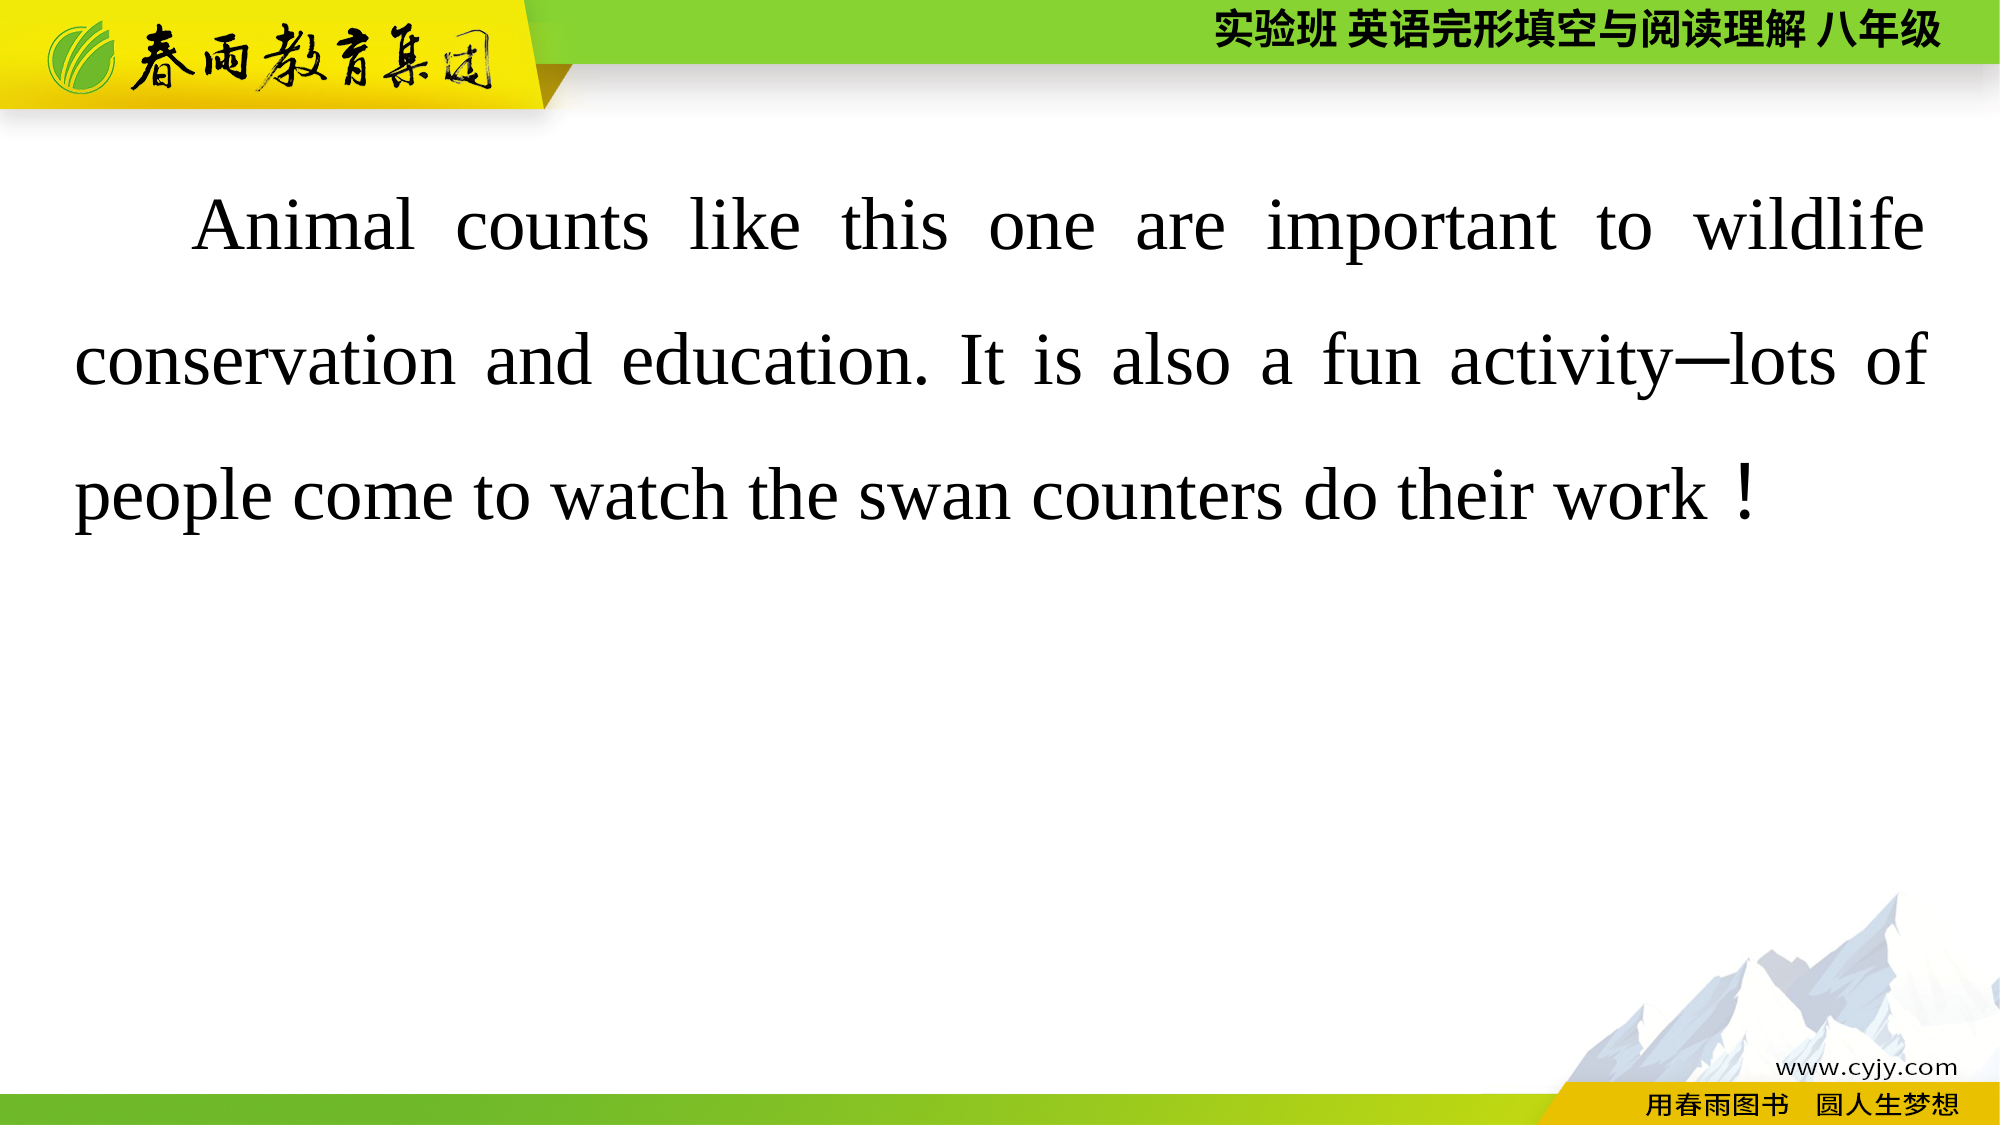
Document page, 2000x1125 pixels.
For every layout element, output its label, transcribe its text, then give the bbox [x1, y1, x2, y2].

picture [0, 0, 2000, 1125]
list Animal counts like this one are important to wildlife conservation and education. It is also a fun activity─lots of people come to watch the swan counters do their work！ [59, 122, 1944, 530]
